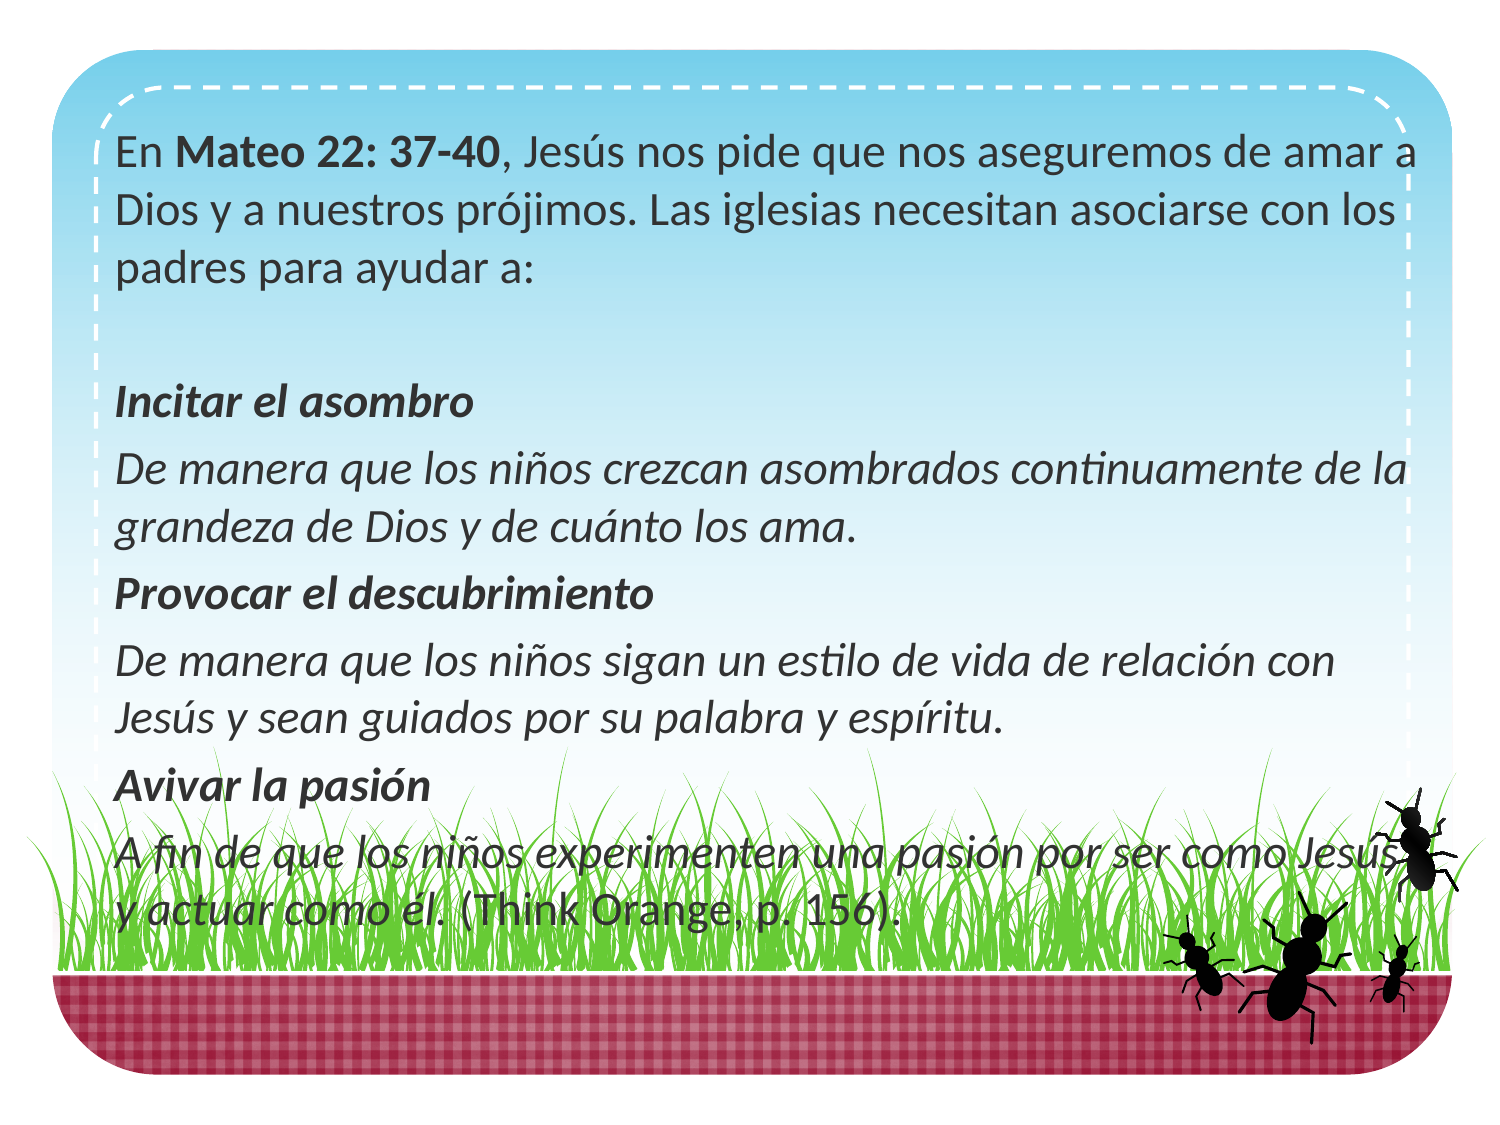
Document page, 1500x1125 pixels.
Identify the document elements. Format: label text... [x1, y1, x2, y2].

list En Mateo 22: 37-40, Jesús nos pide que nos aseguremos de amar a Dios y a nuestros prójimos. Las iglesias necesitan asociarse con los padres para ayudar a: Incitar el asombro De manera que los niños crezcan asombrados continuamente de la grandeza de Dios y de cuánto los ama. Provocar el descubrimiento De manera que los niños sigan un estilo de vida de relación con Jesús y sean guiados por su palabra y espíritu. Avivar la pasión A fin de que los niños experimenten una pasión por ser como Jesús y actuar como él. (Think Orange, p. 156). [99, 112, 1438, 1088]
